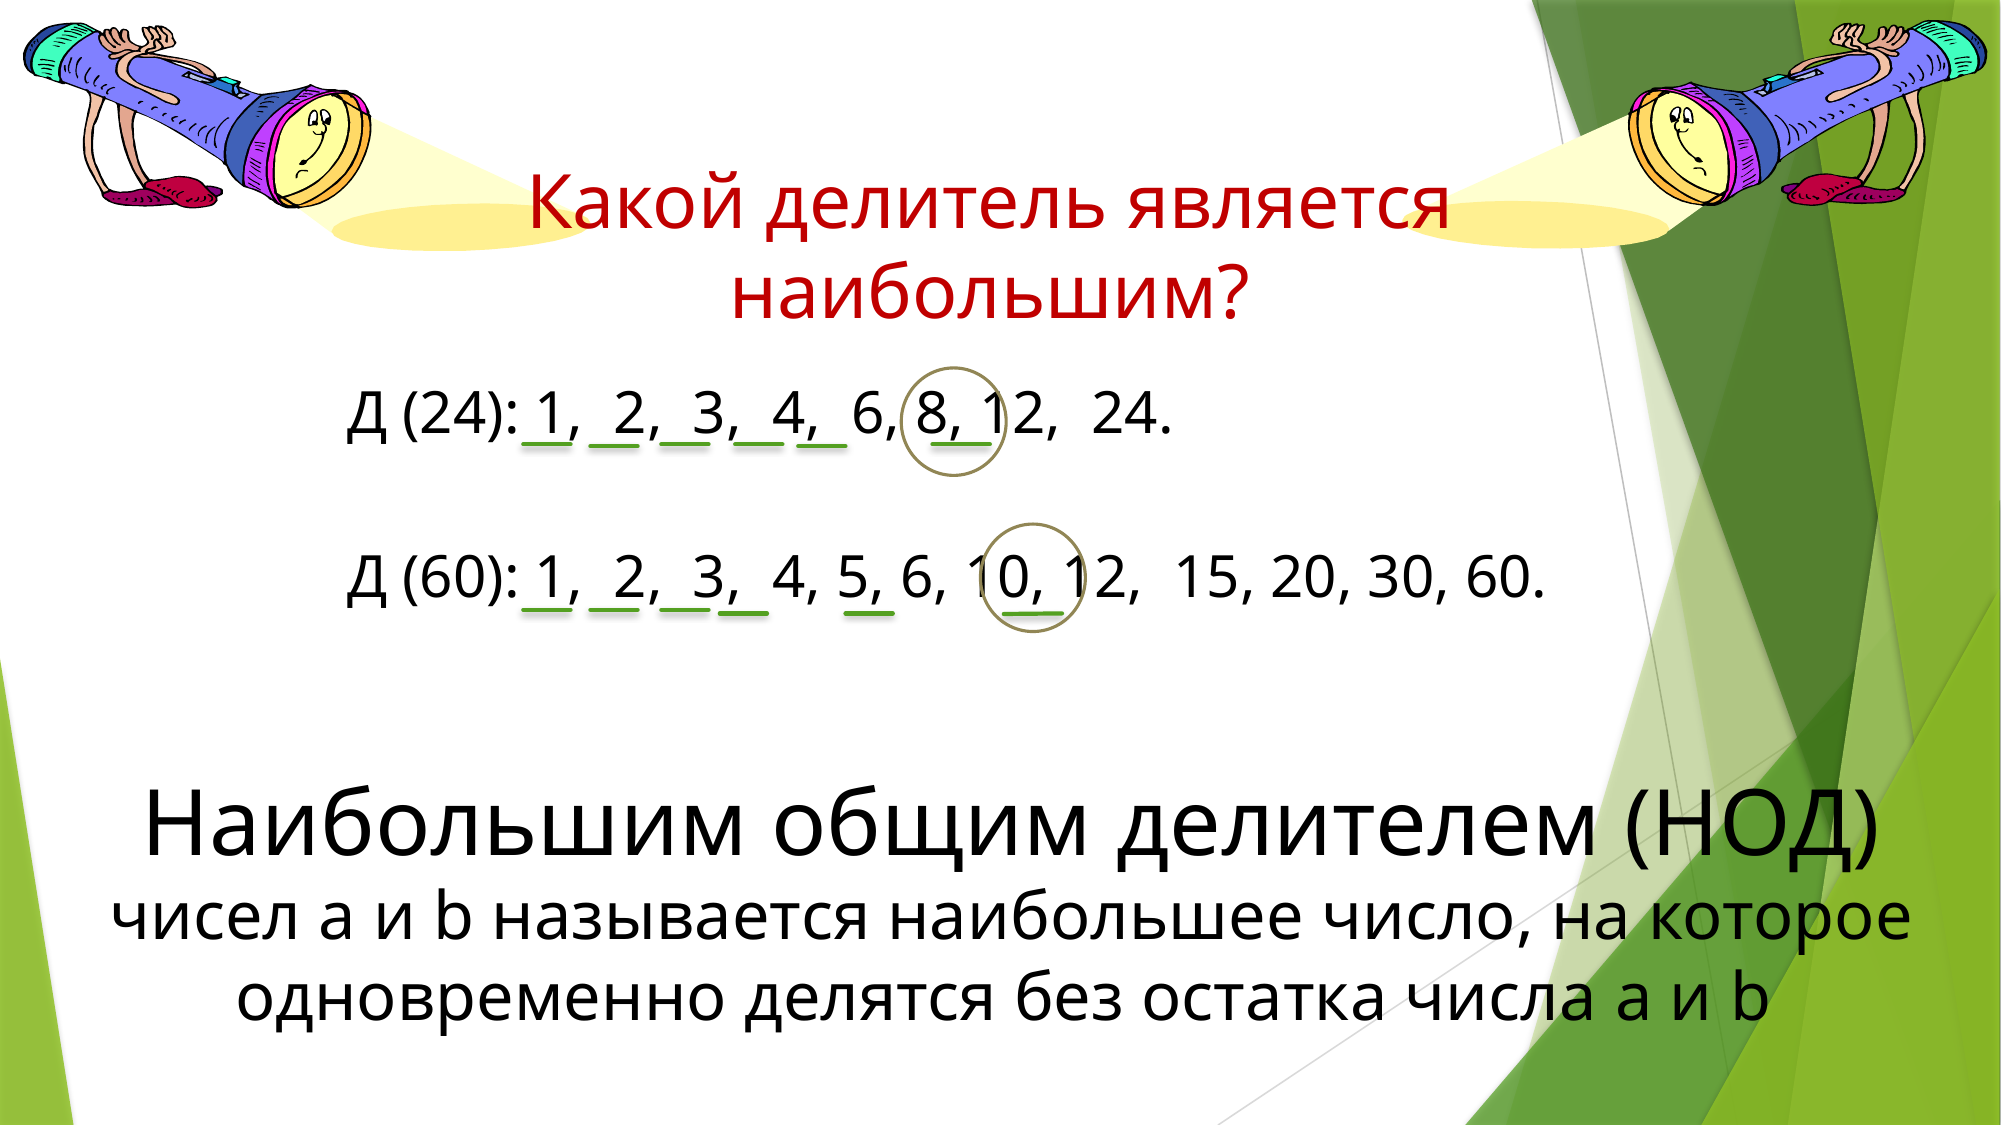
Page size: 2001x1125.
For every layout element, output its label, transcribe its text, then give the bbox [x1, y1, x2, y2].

text_box Какой делитель является наибольшим? [463, 162, 1517, 326]
text_box Наибольшим общим делителем (НОД) чисел a и b называется наибольшее число, на которое одновременно делятся без остатка числа a и b [90, 702, 1934, 1094]
picture [10, 15, 591, 252]
picture [1401, 13, 2000, 249]
text_box [899, 366, 1008, 477]
text_box Д (24): 1, 2, 3, 4, 6, 8, 12, 24. Д (60): 1, 2, 3, 4, 5, 6, 10, 12, 15, 20, 30, 60. [332, 367, 1682, 676]
text_box [978, 522, 1087, 634]
